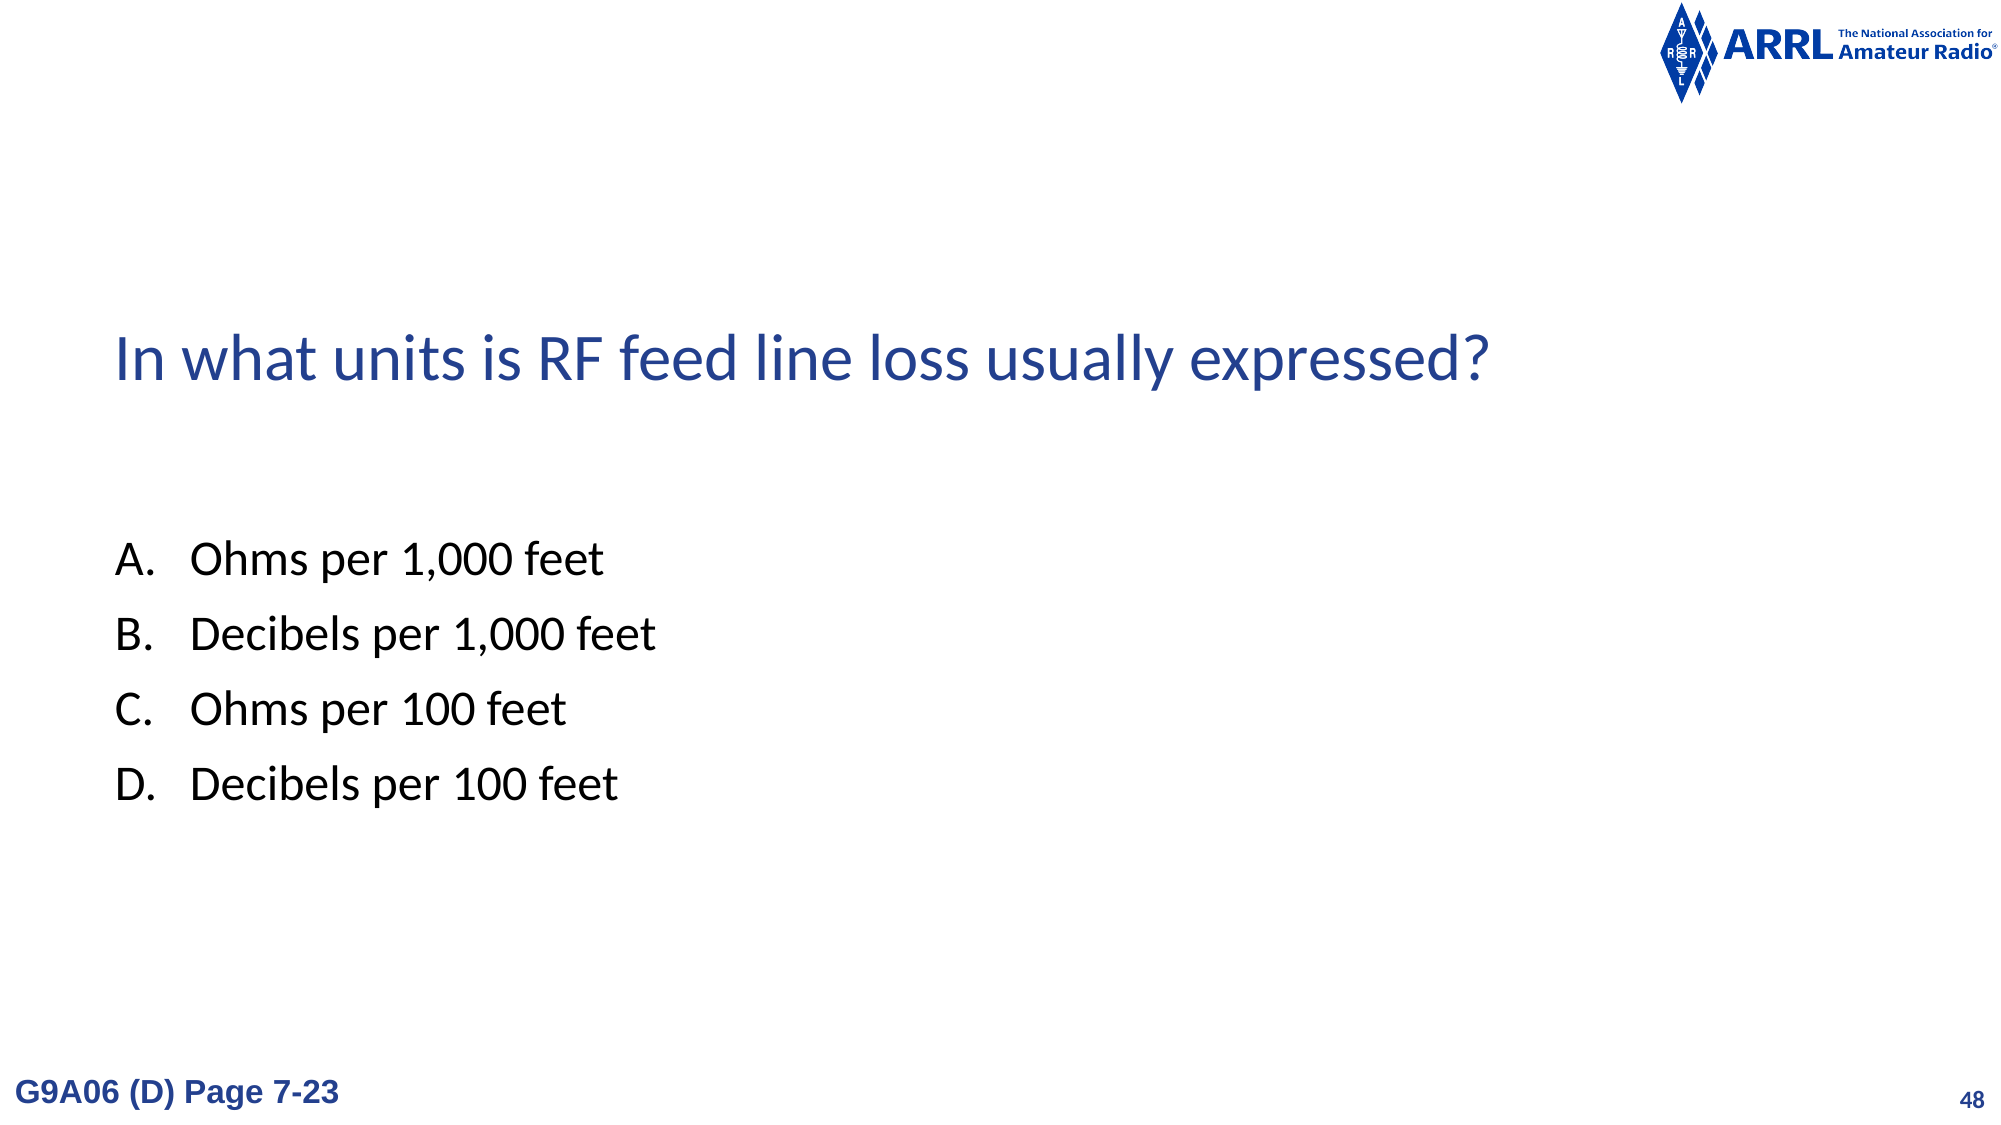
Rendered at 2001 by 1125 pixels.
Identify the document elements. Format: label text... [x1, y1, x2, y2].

title In what units is RF feed line loss usually expressed? [99, 249, 1900, 468]
text_box G9A06 (D) Page 7-23 [0, 1062, 1313, 1118]
text_box 48 [1875, 1076, 2000, 1122]
list Ohms per 1,000 feet Decibels per 1,000 feet Ohms per 100 feet Decibels per 100 feet [99, 525, 1900, 1005]
picture [1658, 0, 1999, 106]
